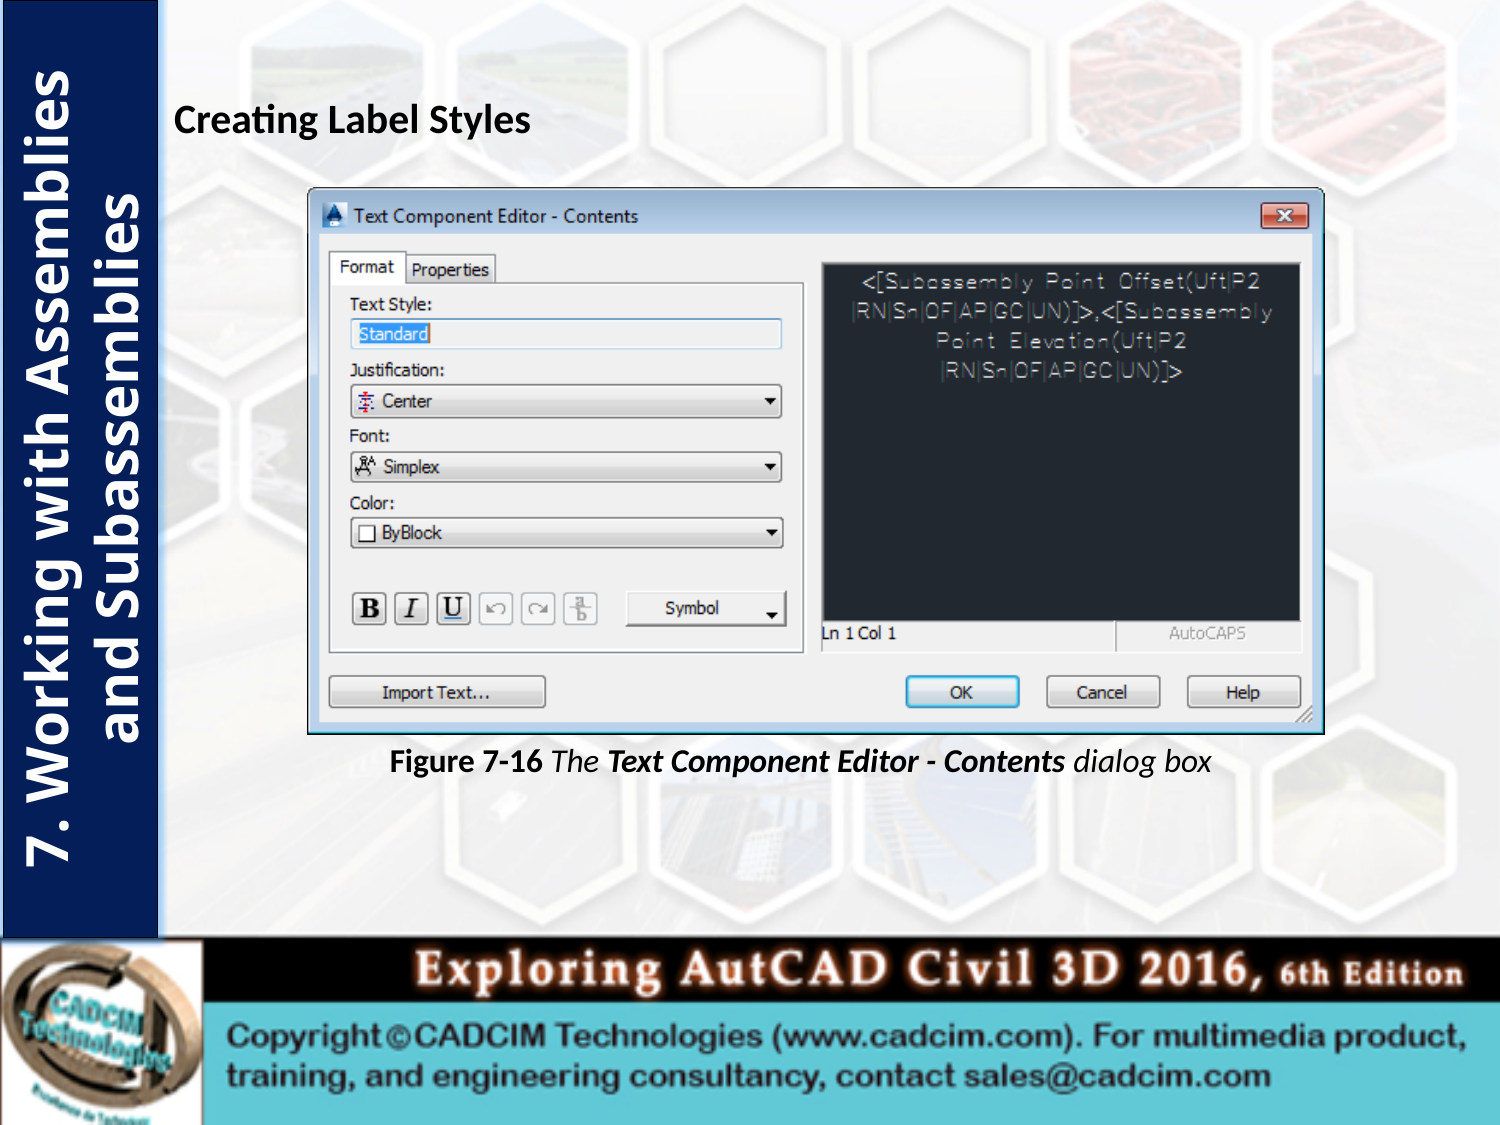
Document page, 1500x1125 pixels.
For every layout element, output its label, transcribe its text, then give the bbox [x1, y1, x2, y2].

text_box Figure 7-16 The Text Component Editor - Contents dialog box [375, 735, 1313, 787]
text_box Creating Label Styles [159, 84, 910, 150]
picture [0, 0, 1500, 1125]
